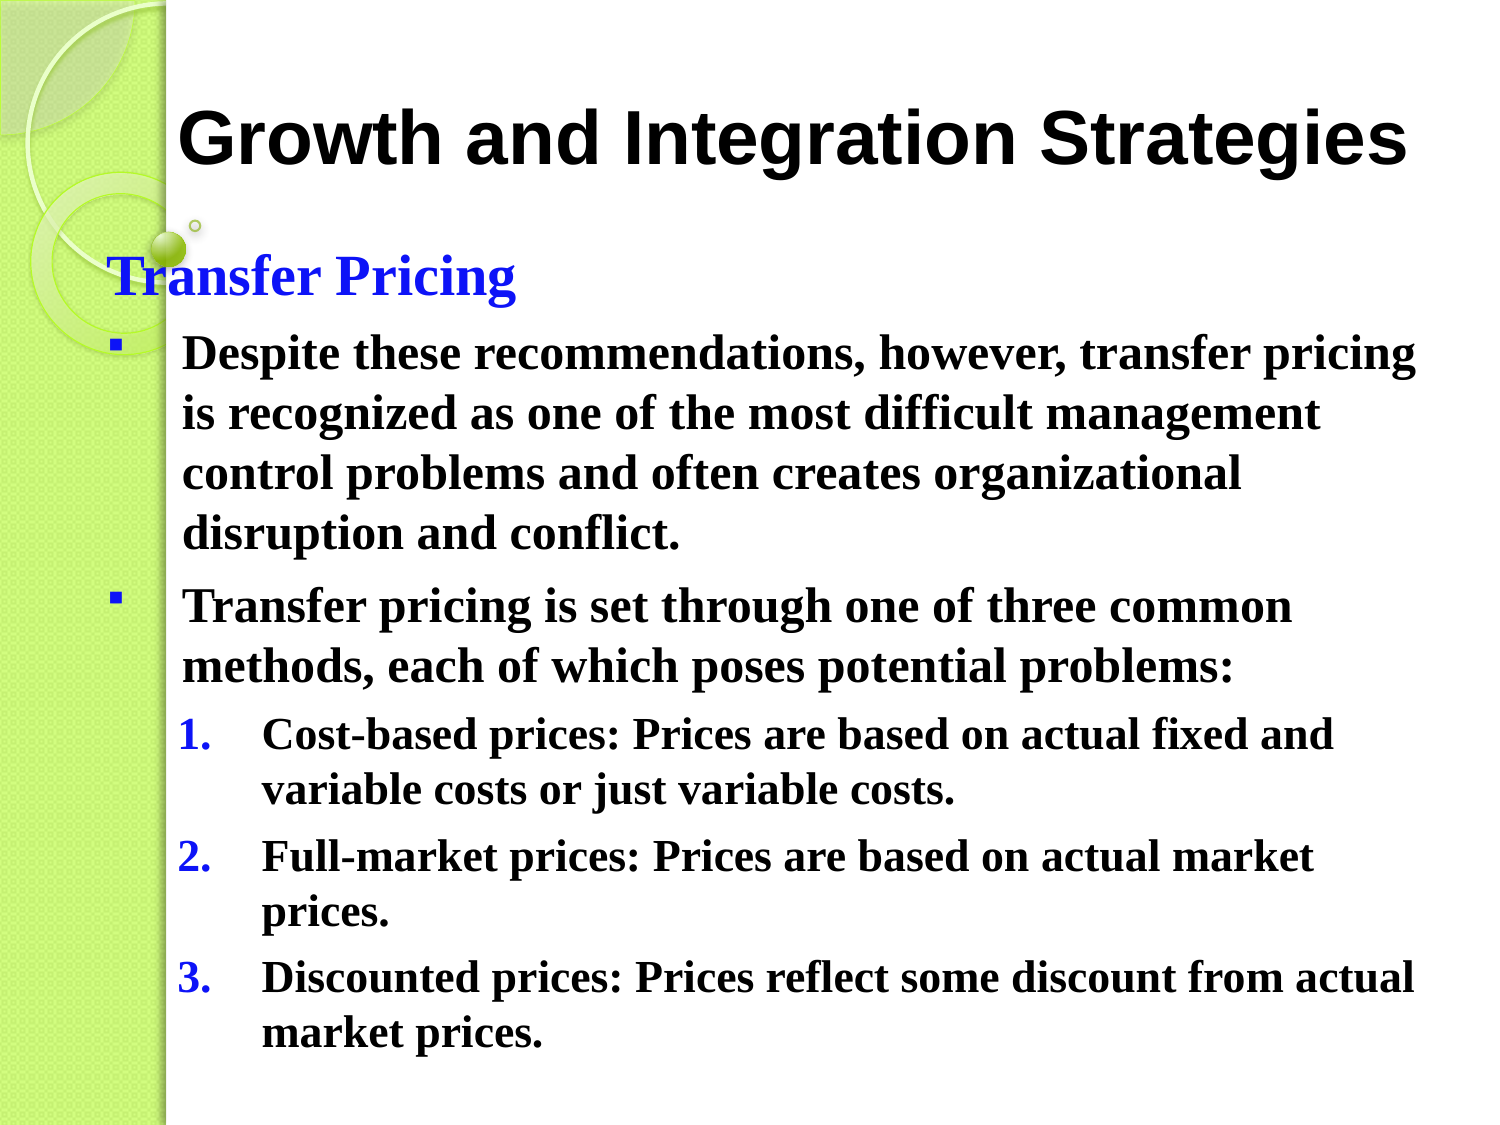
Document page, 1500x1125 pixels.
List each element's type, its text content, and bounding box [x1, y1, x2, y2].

subtitle Transfer Pricing Despite these recommendations, however, transfer pricing is recognized as one of the most difficult management control problems and often creates organizational disruption and conflict. Transfer pricing is set through one of three common methods, each of which poses potential problems: Cost-based prices: Prices are based on actual fixed and variable costs or just variable costs. Full-market prices: Prices are based on actual market prices. Discounted prices: Prices reflect some discount from actual market prices. [87, 237, 1463, 1075]
title Growth and Integration Strategies [162, 59, 1450, 188]
